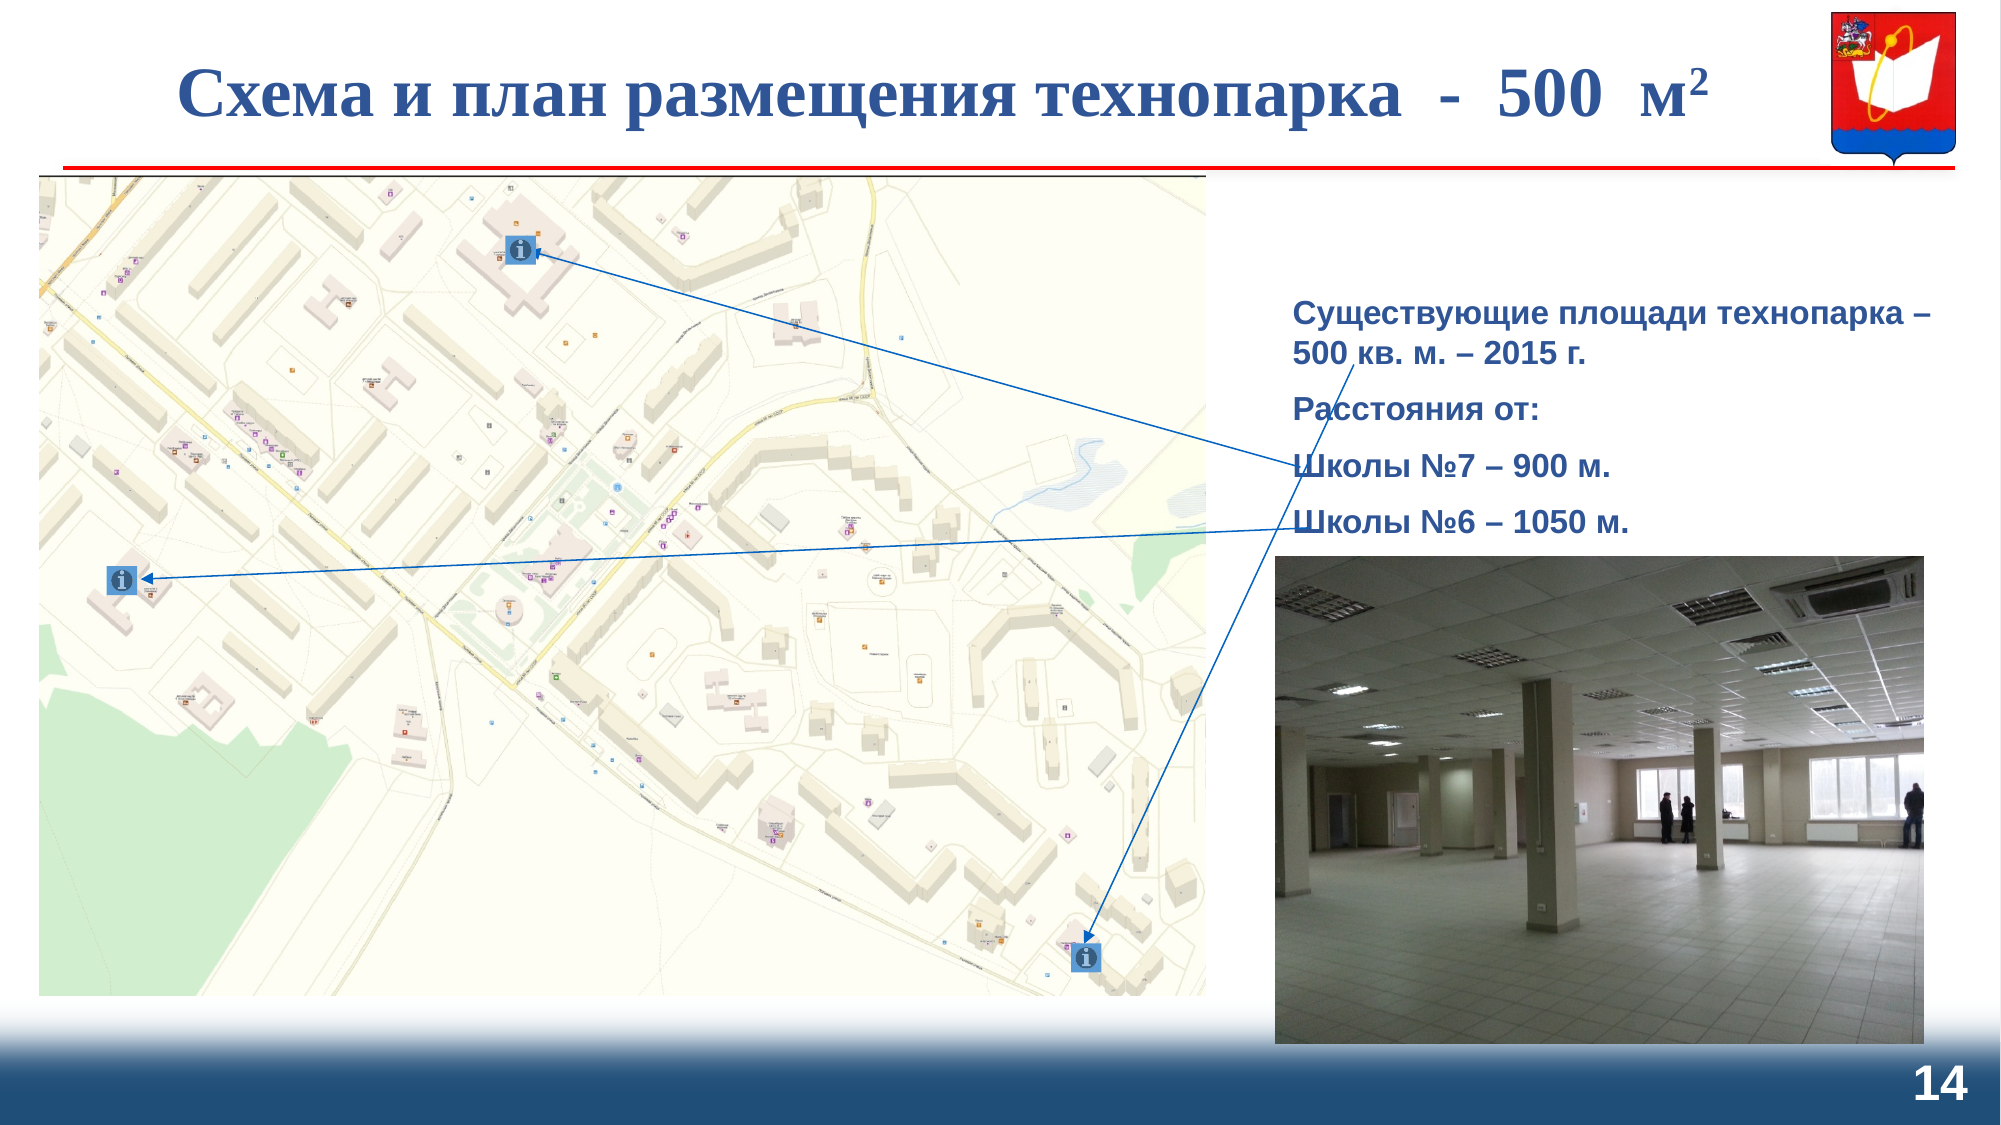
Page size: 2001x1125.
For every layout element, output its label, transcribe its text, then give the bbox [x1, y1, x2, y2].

text_box Схема и план размещения технопарка - 500 м2 [51, 38, 1820, 138]
text_box 14 [1897, 1042, 2000, 1125]
picture [0, 556, 2000, 1125]
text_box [1820, 12, 2000, 166]
text_box Существующие площади технопарка – 500 кв. м. – 2015 г. Расстояния от: Школы №7 – 900 м. Школы №6 – 1050 м. [1277, 283, 1956, 548]
picture [39, 170, 1206, 996]
